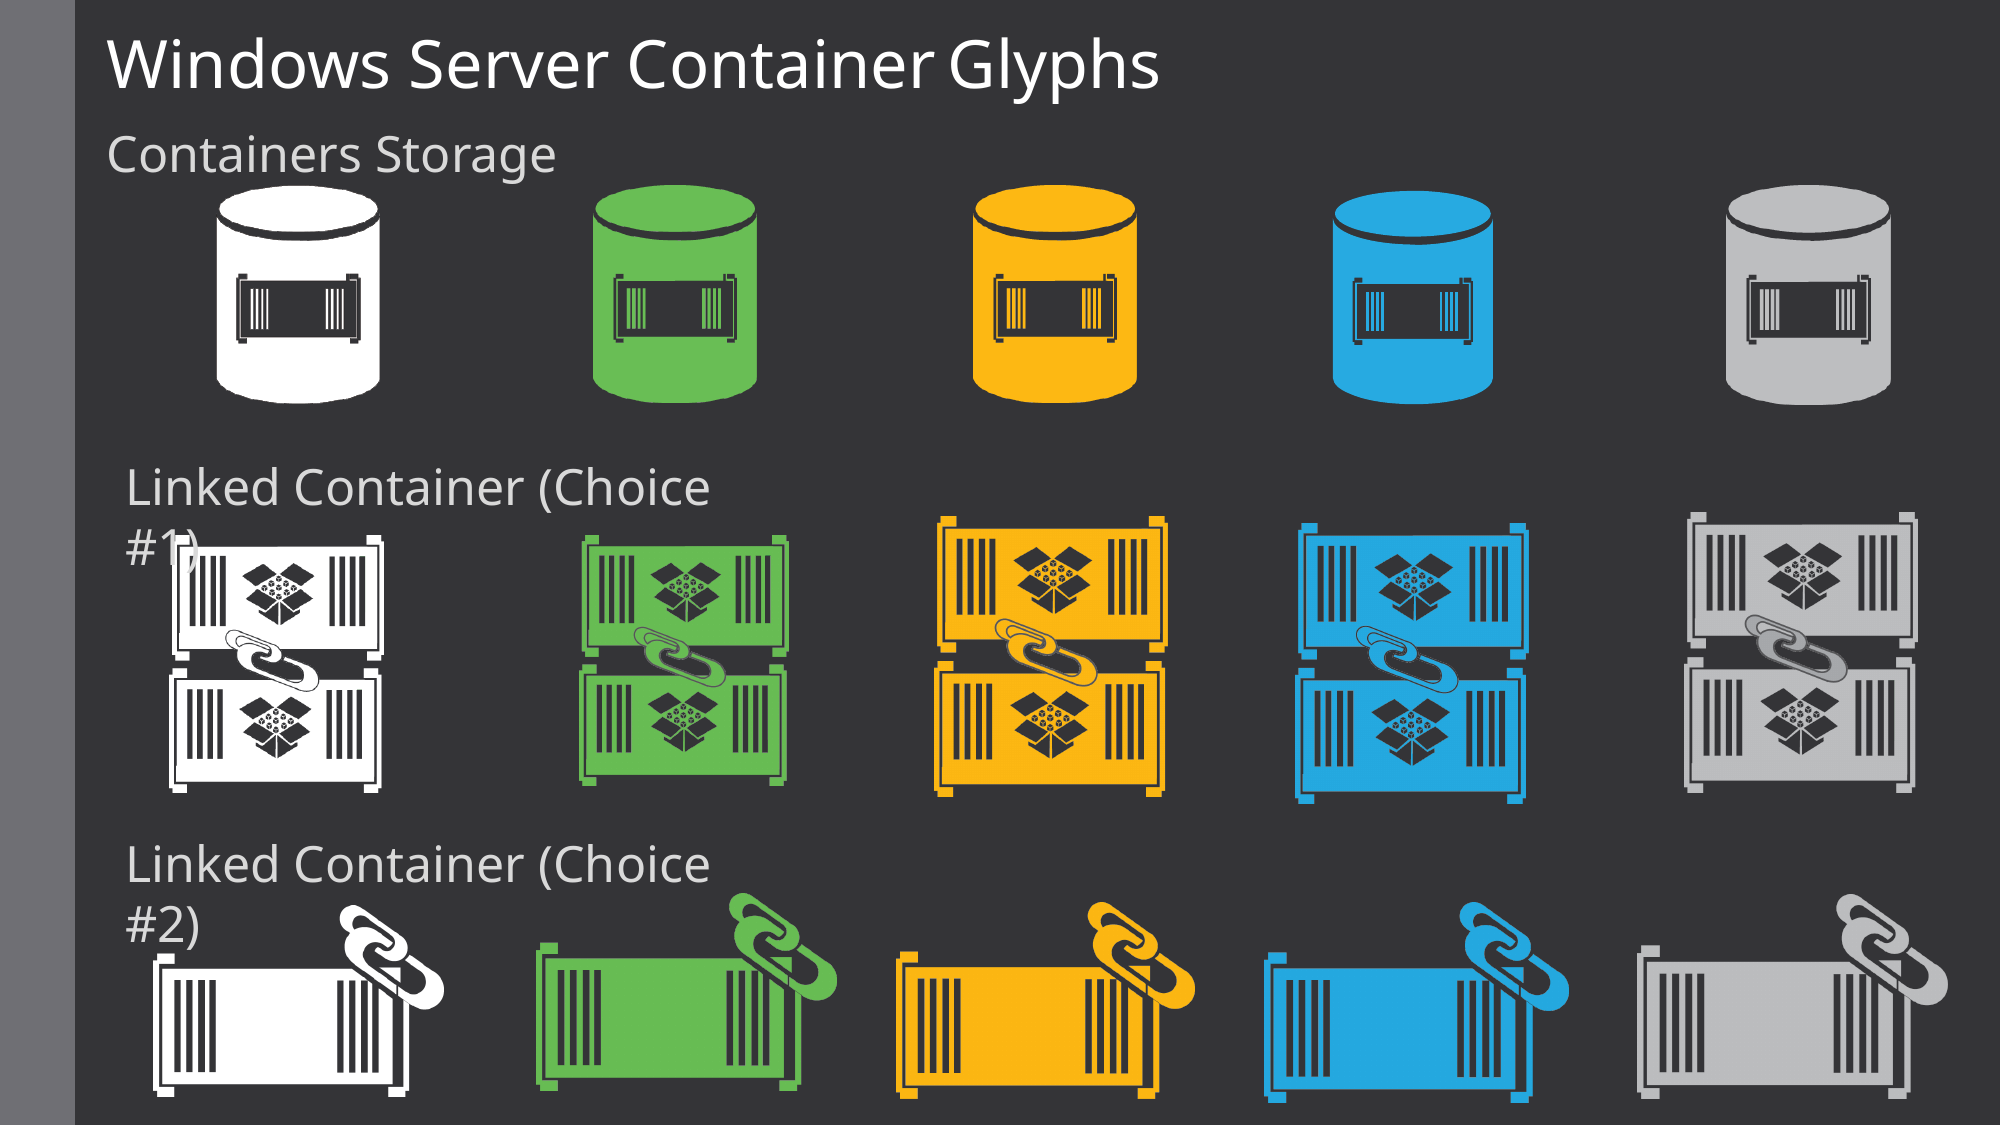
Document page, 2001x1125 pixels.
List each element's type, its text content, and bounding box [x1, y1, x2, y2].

picture [1295, 523, 1529, 804]
picture [579, 534, 789, 787]
picture [1725, 185, 1891, 405]
picture [896, 902, 1196, 1099]
picture [216, 185, 380, 404]
picture [934, 516, 1168, 798]
picture [973, 185, 1137, 403]
picture [535, 892, 837, 1091]
text_box Linked Container (Choice #2) [110, 825, 778, 961]
picture [593, 185, 757, 403]
picture [1332, 190, 1494, 405]
text_box Containers Storage [92, 115, 760, 190]
picture [1637, 894, 1949, 1099]
picture [1264, 902, 1569, 1103]
text_box Windows Server Container Glyphs [92, 14, 1207, 110]
picture [153, 905, 444, 1097]
picture [168, 534, 384, 793]
picture [1684, 512, 1918, 793]
text_box Linked Container (Choice #1) [110, 448, 778, 583]
